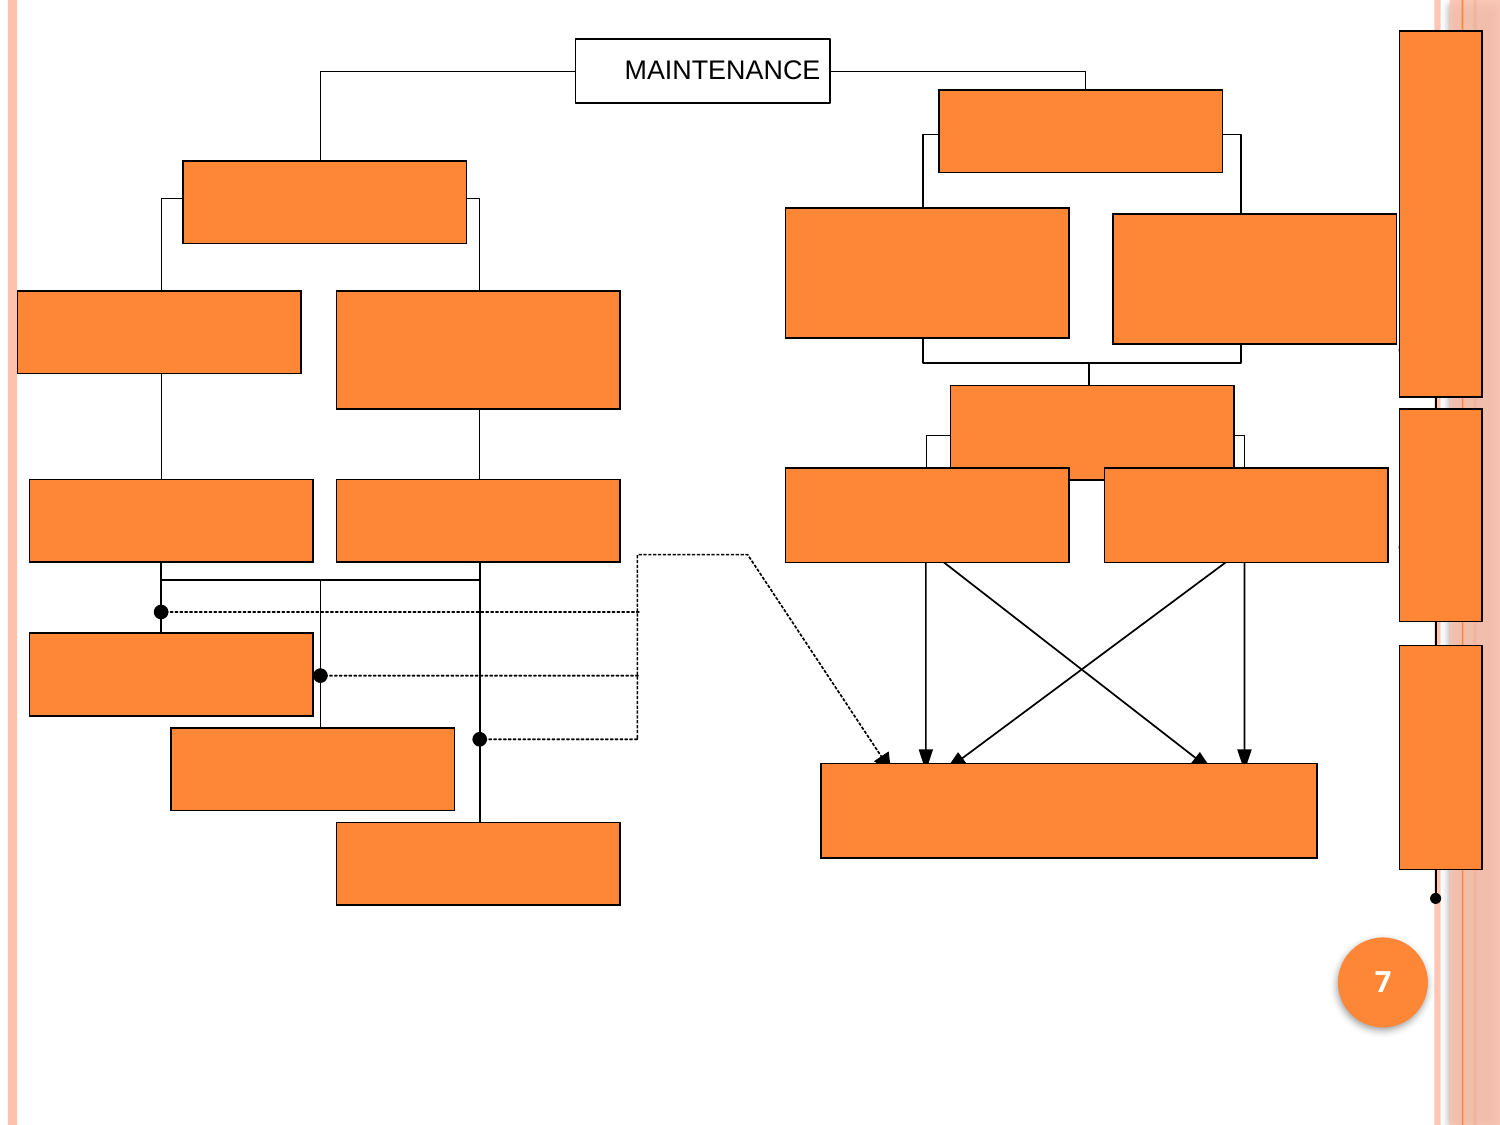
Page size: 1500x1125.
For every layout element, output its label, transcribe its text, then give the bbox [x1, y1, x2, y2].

text_box [1478, 645, 1483, 870]
slide_number 7 [1333, 940, 1434, 1027]
text_box [17, 290, 22, 374]
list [28, 30, 1472, 907]
text_box [1478, 408, 1483, 622]
